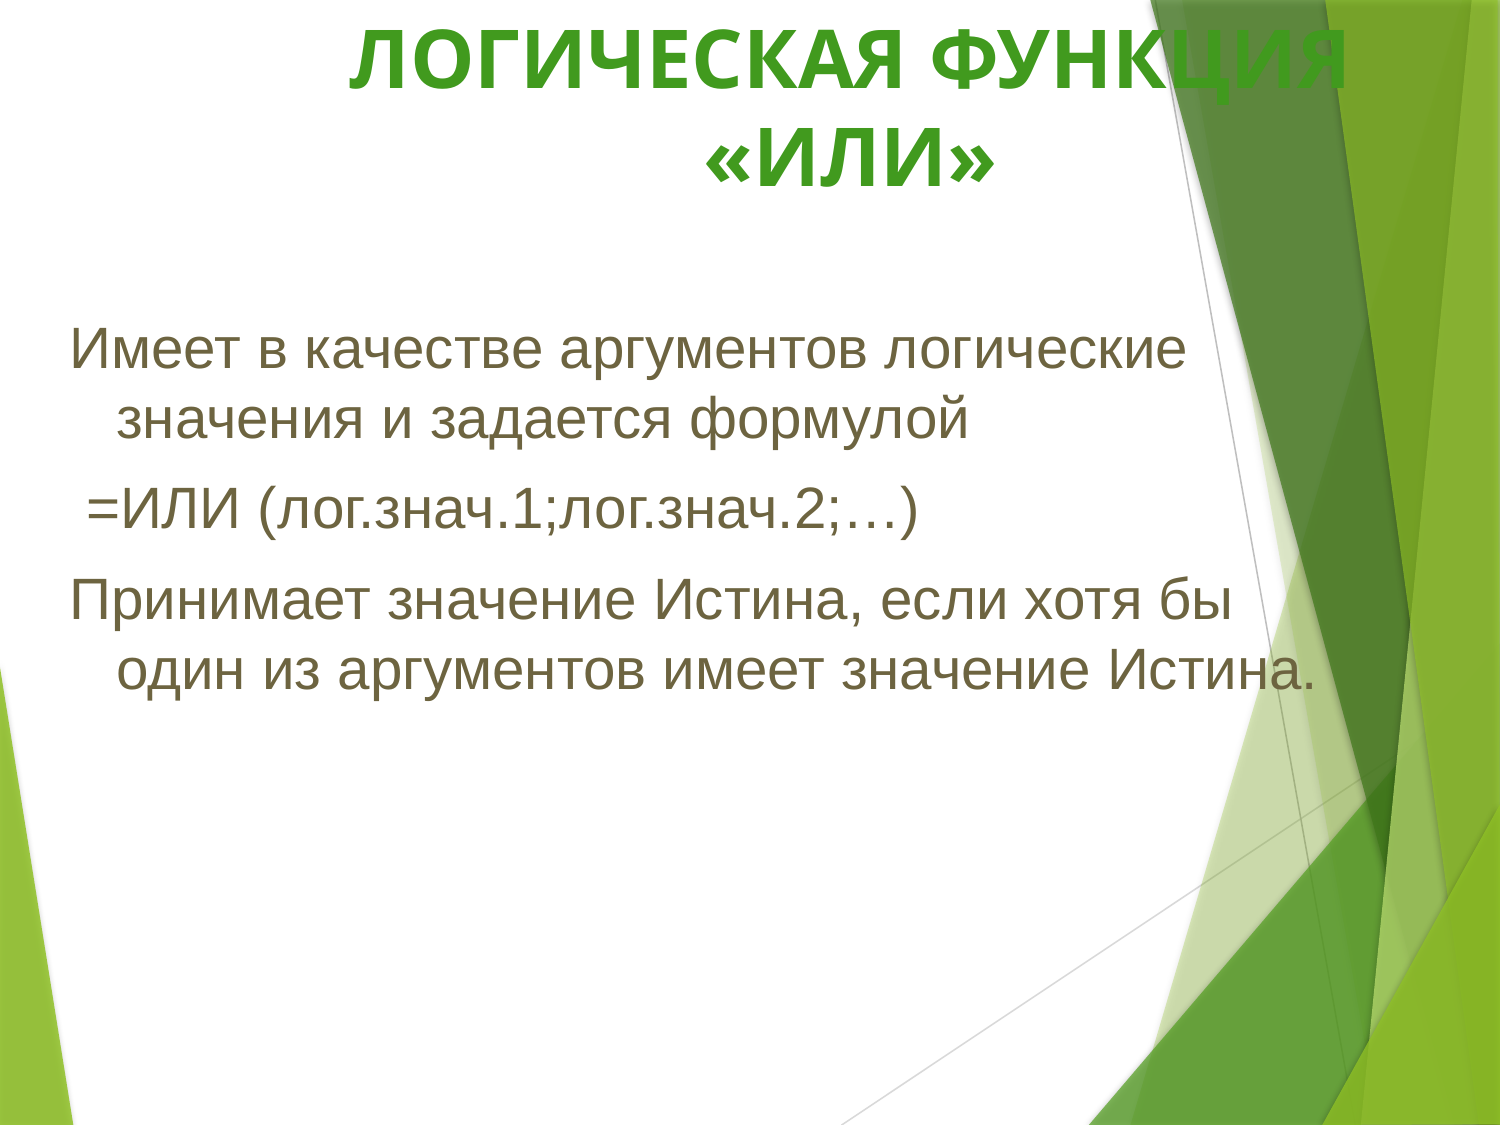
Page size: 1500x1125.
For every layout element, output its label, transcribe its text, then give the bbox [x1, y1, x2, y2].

list Имеет в качестве аргументов логические значения и задается формулой =ИЛИ (лог.знач.1;лог.знач.2;…) Принимает значение Истина, если хотя бы один из аргументов имеет значение Истина. [41, 302, 1354, 1091]
title ЛОГИЧЕСКАЯ ФУНКЦИЯ «ИЛИ» [235, 0, 1466, 233]
